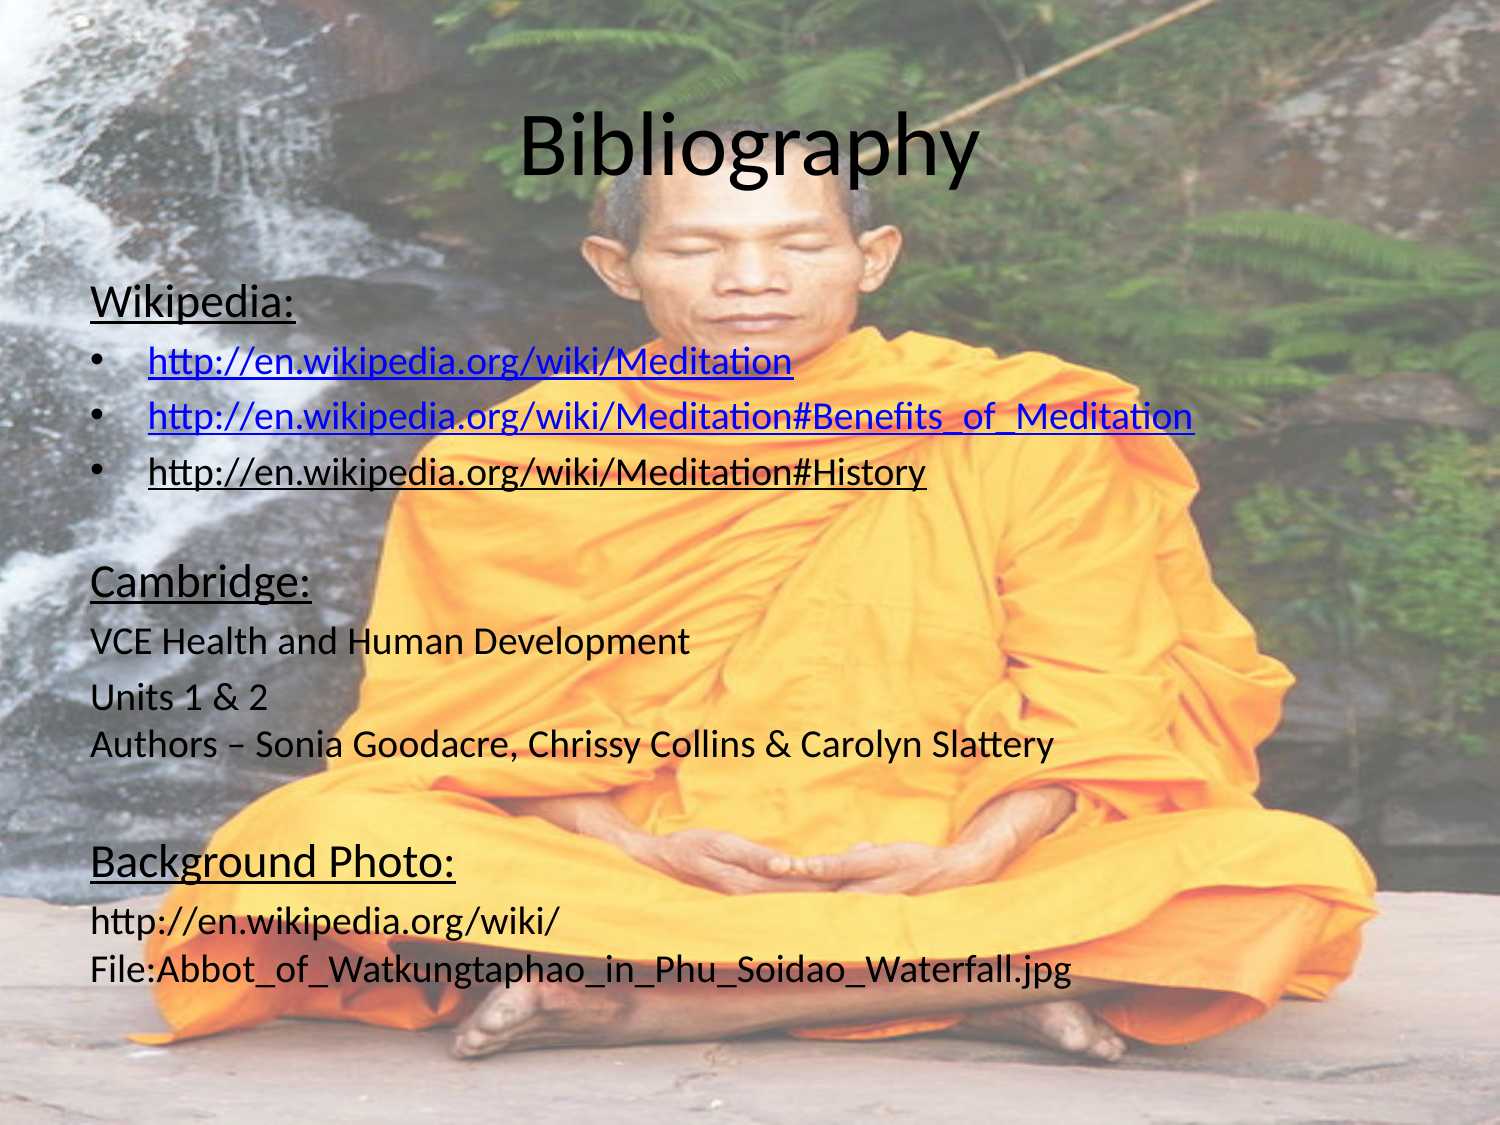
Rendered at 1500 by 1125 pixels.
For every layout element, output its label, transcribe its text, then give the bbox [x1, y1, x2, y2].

title Bibliography [75, 45, 1425, 233]
list Wikipedia: http://en.wikipedia.org/wiki/Meditation http://en.wikipedia.org/wiki/Meditation#Benefits_of_Meditation http://en.wikipedia.org/wiki/Meditation#History Cambridge: VCE Health and Human Development Units 1 & 2 Authors – Sonia Goodacre, Chrissy Collins & Carolyn Slattery Background Photo: http://en.wikipedia.org/wiki/File:Abbot_of_Watkungtaphao_in_Phu_Soidao_Waterfall.jpg [75, 262, 1425, 1005]
